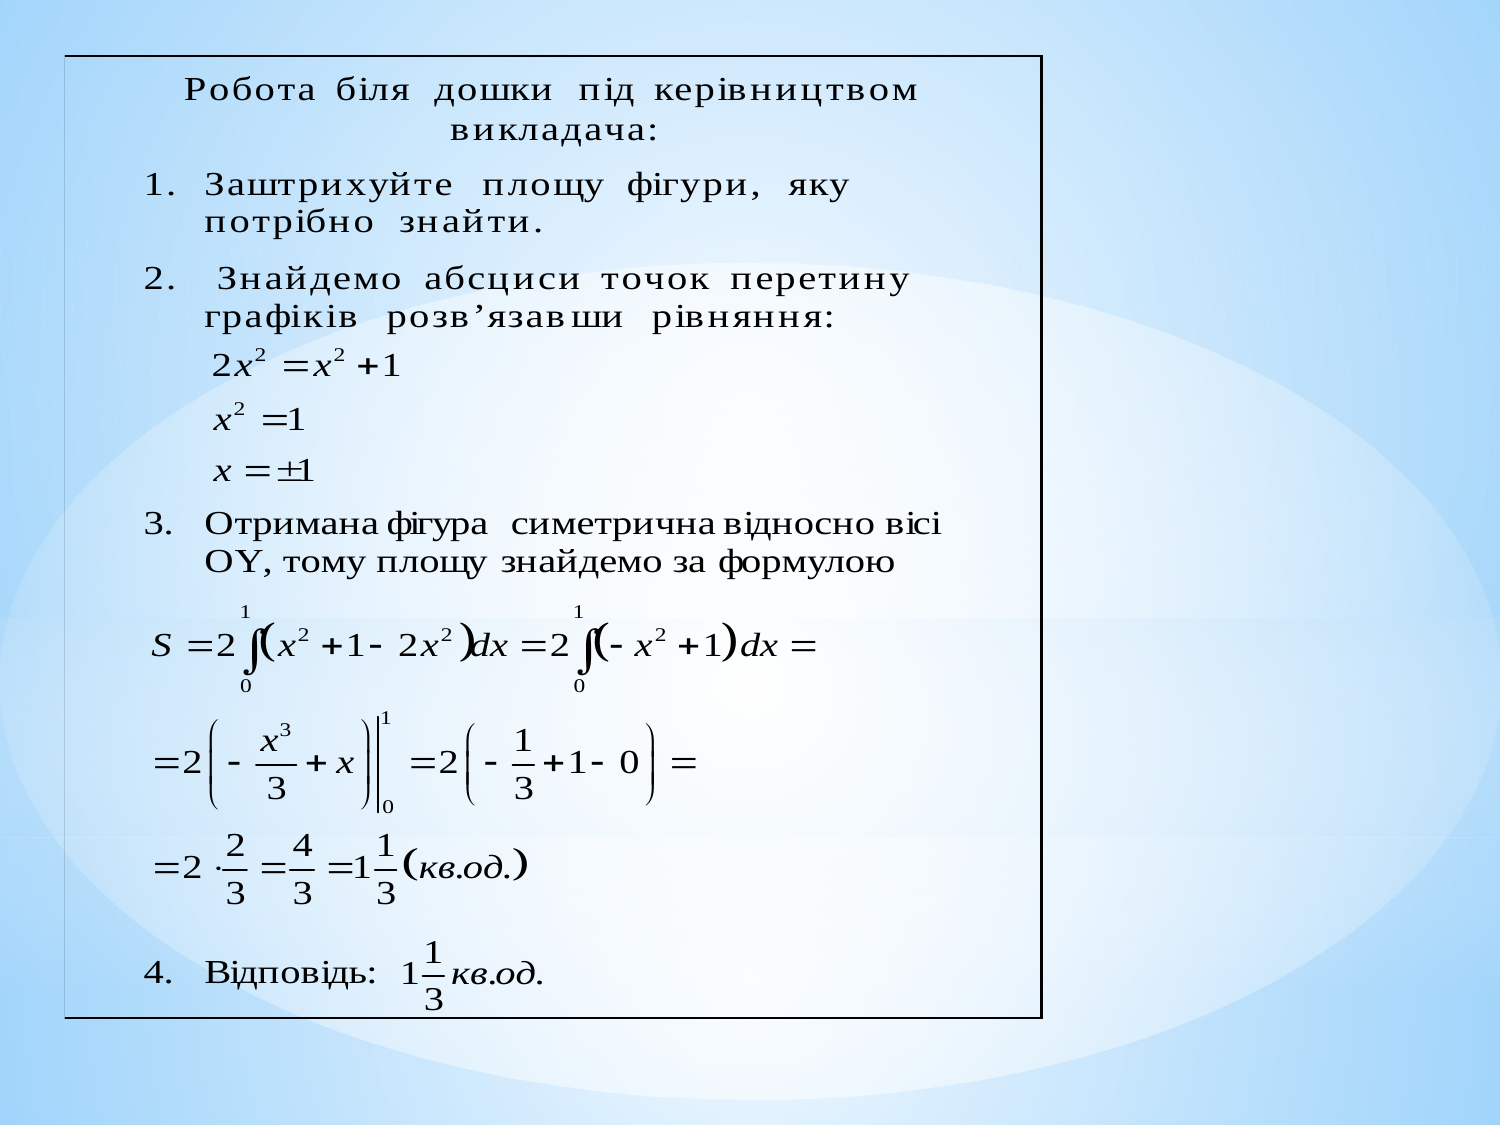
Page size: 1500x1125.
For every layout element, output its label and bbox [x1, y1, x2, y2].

picture [64, 54, 1500, 1059]
